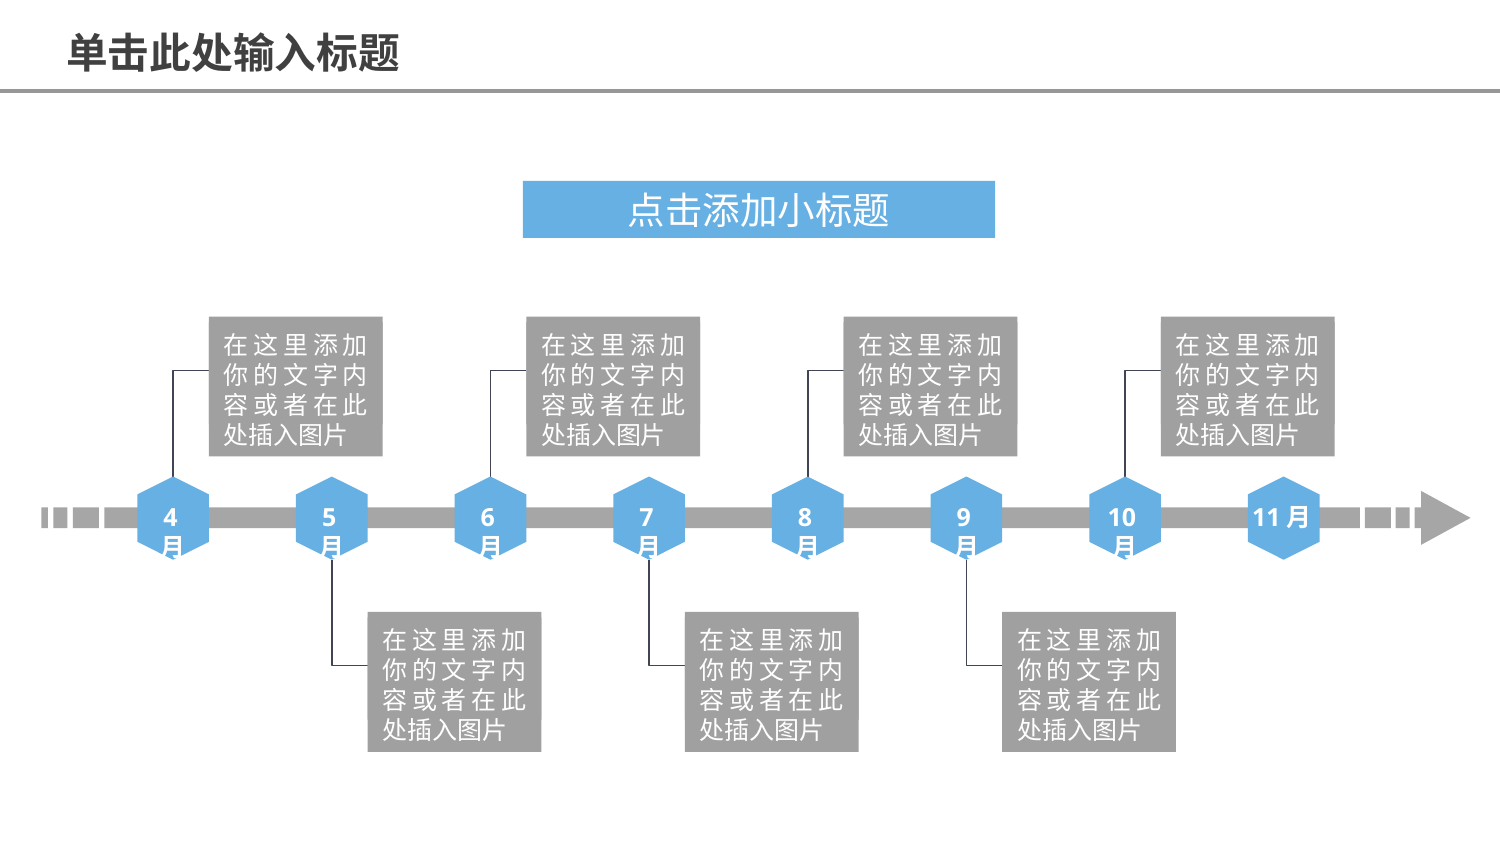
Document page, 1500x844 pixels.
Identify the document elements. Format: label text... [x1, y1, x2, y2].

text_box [531, 490, 607, 546]
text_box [295, 476, 368, 560]
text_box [526, 316, 701, 459]
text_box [1236, 476, 1327, 560]
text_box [612, 476, 686, 560]
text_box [1331, 490, 1471, 546]
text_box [136, 476, 210, 560]
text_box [1007, 490, 1075, 546]
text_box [1080, 476, 1170, 560]
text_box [1001, 611, 1177, 754]
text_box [137, 405, 203, 442]
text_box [684, 611, 859, 754]
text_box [771, 476, 844, 560]
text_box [1089, 405, 1155, 442]
text_box 点击添加小标题 [521, 179, 997, 240]
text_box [847, 490, 925, 546]
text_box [454, 476, 527, 560]
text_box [1174, 490, 1231, 546]
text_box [372, 490, 449, 546]
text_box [455, 405, 520, 442]
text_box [930, 476, 1003, 560]
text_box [772, 405, 838, 442]
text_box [208, 316, 384, 459]
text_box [613, 594, 721, 631]
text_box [214, 490, 290, 546]
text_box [690, 490, 766, 546]
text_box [1160, 316, 1335, 459]
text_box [296, 594, 403, 631]
text_box 单击此处输入标题 [51, 9, 443, 85]
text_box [367, 611, 542, 754]
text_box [843, 316, 1018, 459]
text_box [931, 594, 1038, 631]
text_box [41, 490, 131, 546]
